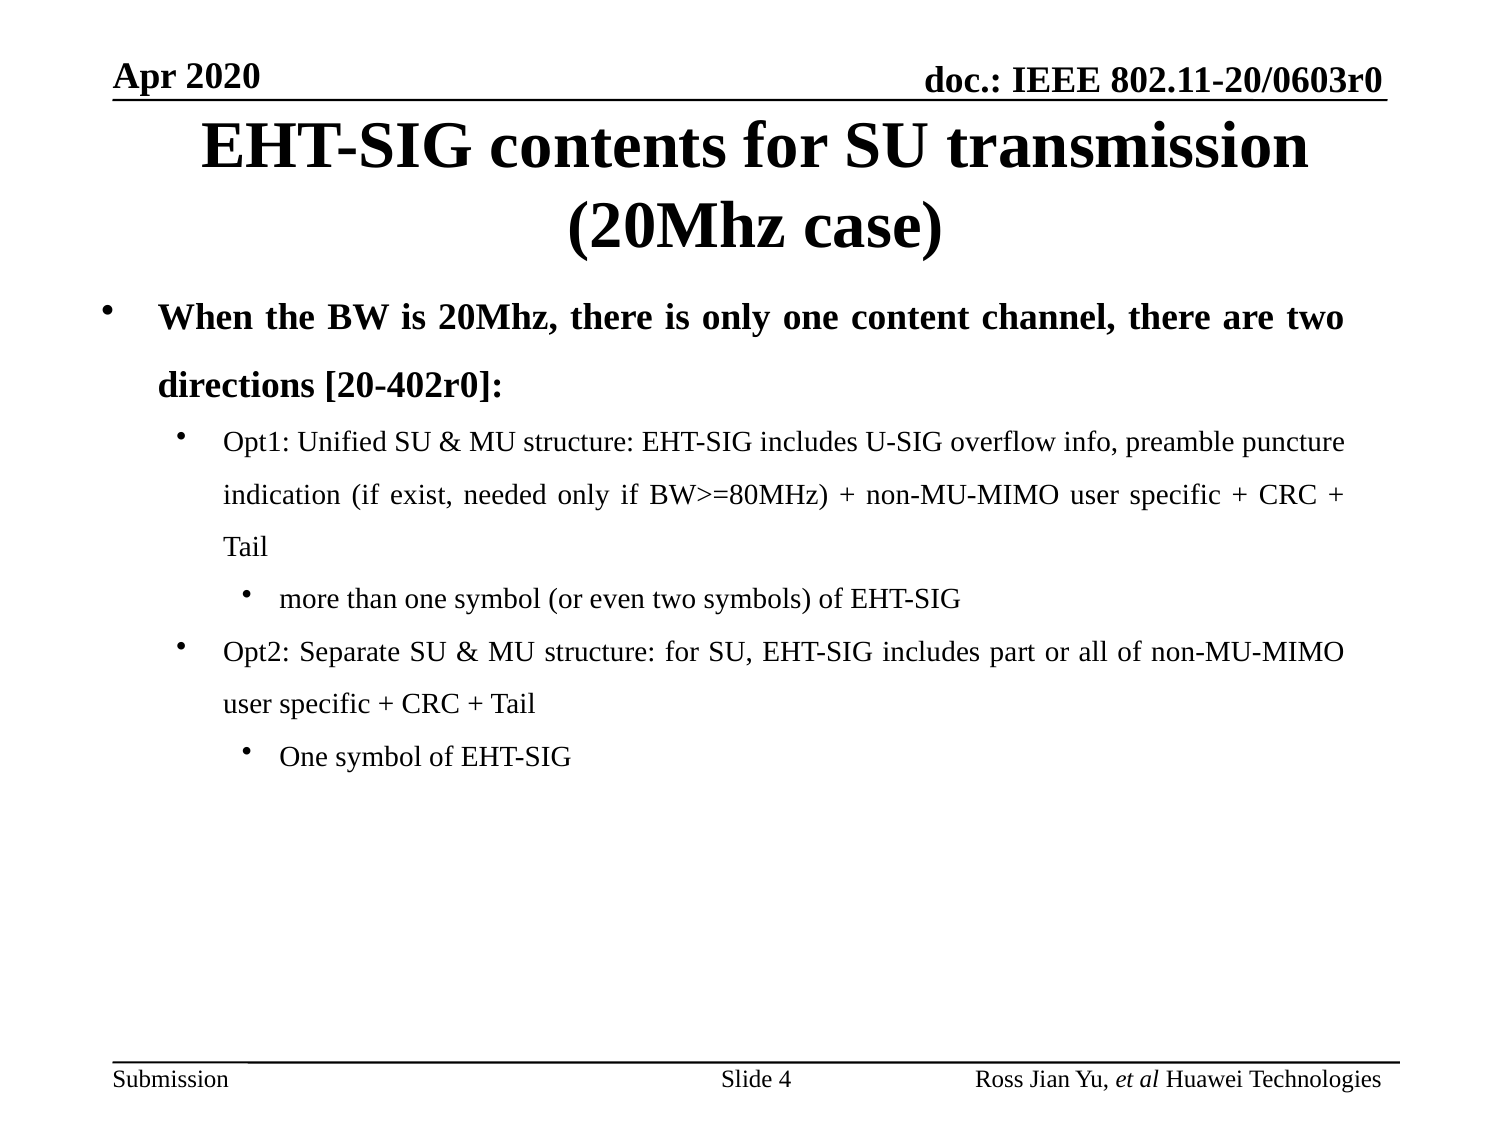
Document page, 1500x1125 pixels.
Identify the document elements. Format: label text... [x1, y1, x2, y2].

slide_number Slide 4 [712, 1061, 800, 1093]
text_box When the BW is 20Mhz, there is only one content channel, there are two directions [20-402r0]: Opt1: Unified SU & MU structure: EHT-SIG includes U-SIG overflow info, preamble puncture indication (if exist, needed only if BW>=80MHz) + non-MU-MIMO user specific + CRC + Tail more than one symbol (or even two symbols) of EHT-SIG Opt2: Separate SU & MU structure: for SU, EHT-SIG includes part or all of non-MU-MIMO user specific + CRC + Tail One symbol of EHT-SIG [86, 262, 1362, 800]
title EHT-SIG contents for SU transmission (20Mhz case) [99, 137, 1413, 226]
